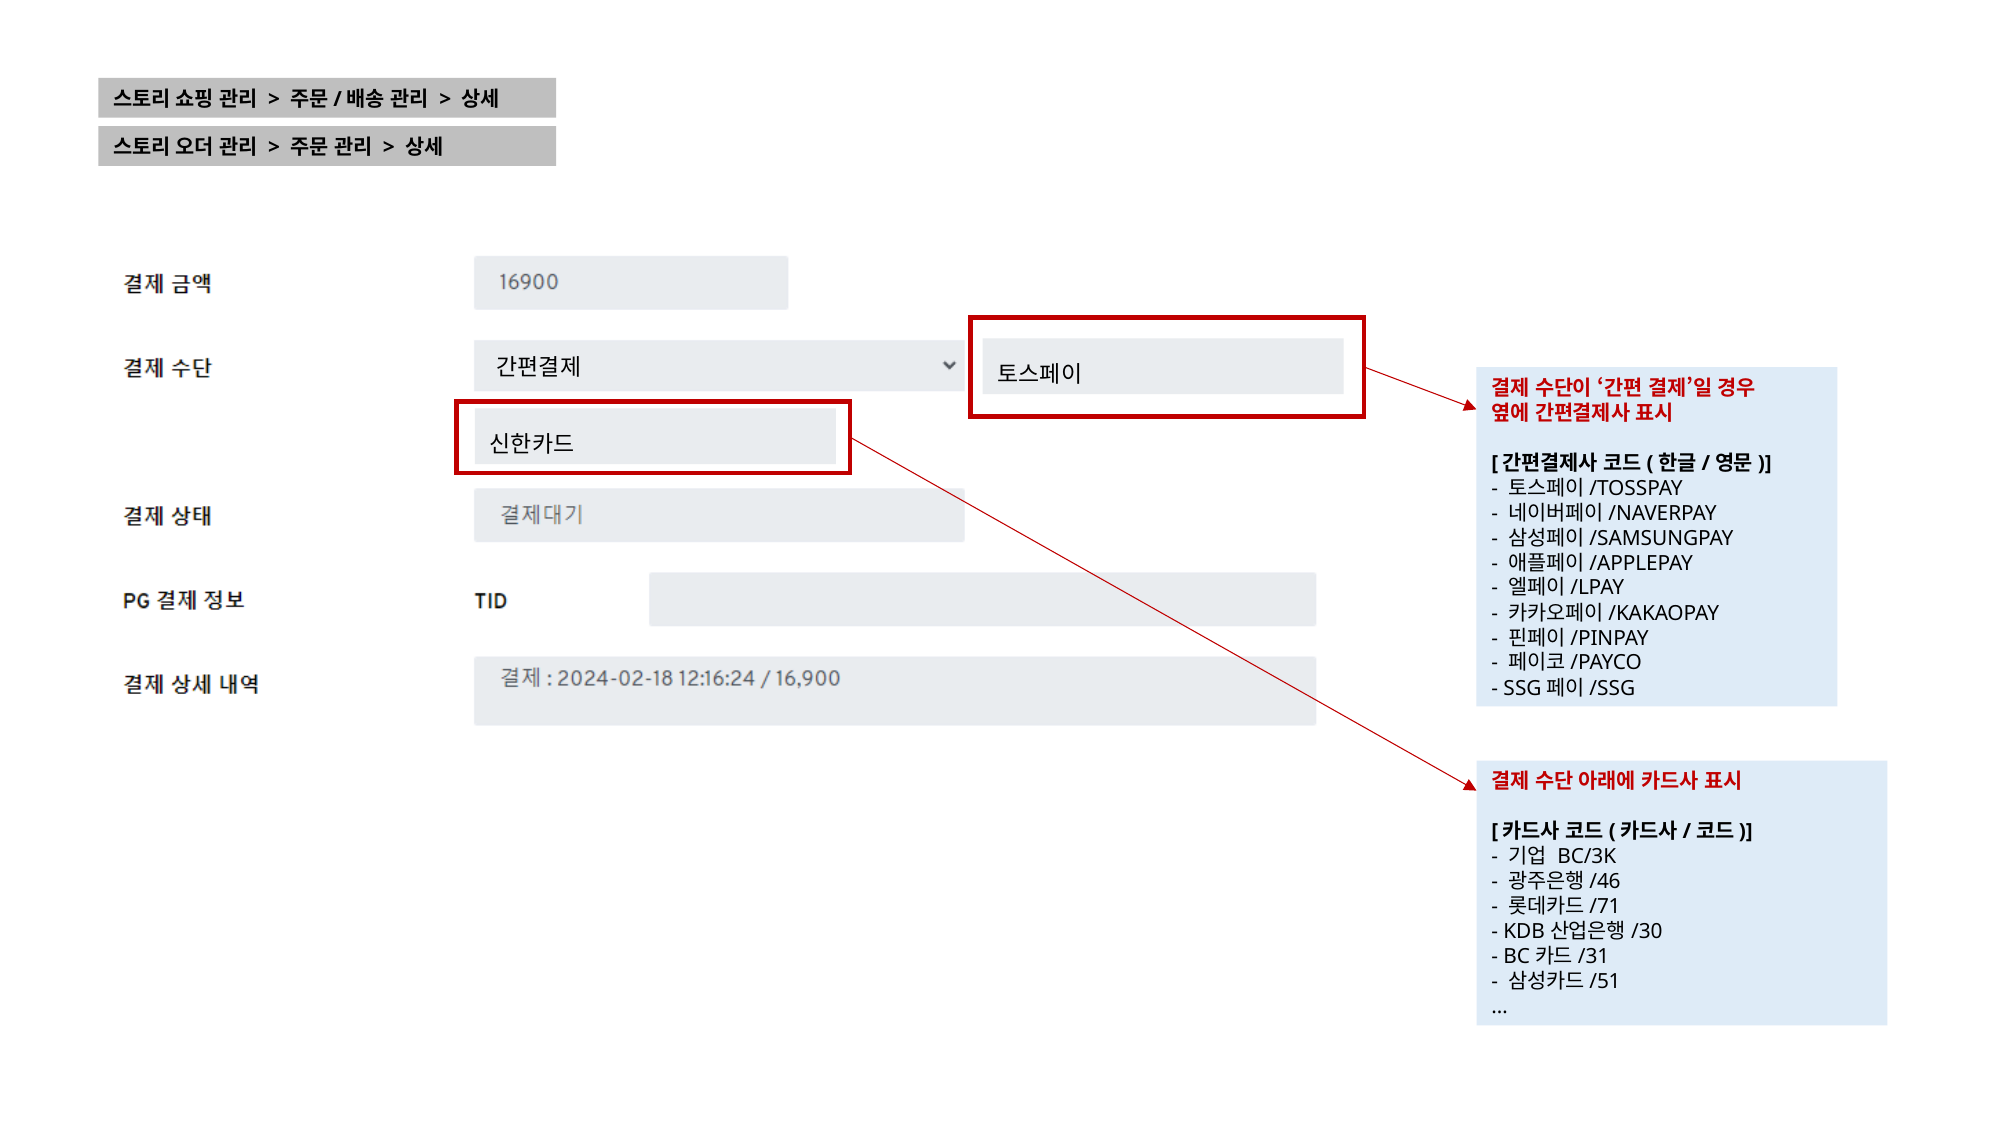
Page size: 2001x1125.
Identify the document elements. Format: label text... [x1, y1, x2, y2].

picture [98, 466, 849, 734]
text_box 결제 수단 아래에 카드사 표시 [카드사 코드(카드사/코드)] - 기업 BC/3K - 광주은행/46 - 롯데카드/71 - KDB산업은행/30 - BC카드/31 - 삼성카드/51 … [1476, 760, 1888, 1026]
text_box [455, 410, 851, 466]
text_box 스토리 오더 관리 > 주문 관리 > 상세 [98, 126, 557, 166]
text_box [969, 316, 1365, 418]
picture [98, 241, 1344, 410]
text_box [849, 437, 1477, 791]
text_box 스토리 쇼핑 관리 > 주문/배송 관리 > 상세 [98, 77, 557, 118]
text_box 결제 수단이 ‘간편 결제’일 경우 옆에 간편결제사 표시 [간편결제사 코드(한글/영문)] - 토스페이/TOSSPAY - 네이버페이/NAVERPAY - 삼성페이/SAMSUNGPAY - 애플페이/APPLEPAY - 엘페이/LPAY - 카카오페이/KAKAOPAY - 핀페이/PINPAY - 페이코/PAYCO - SSG페이/SSG [1476, 367, 1838, 707]
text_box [1364, 366, 1477, 410]
